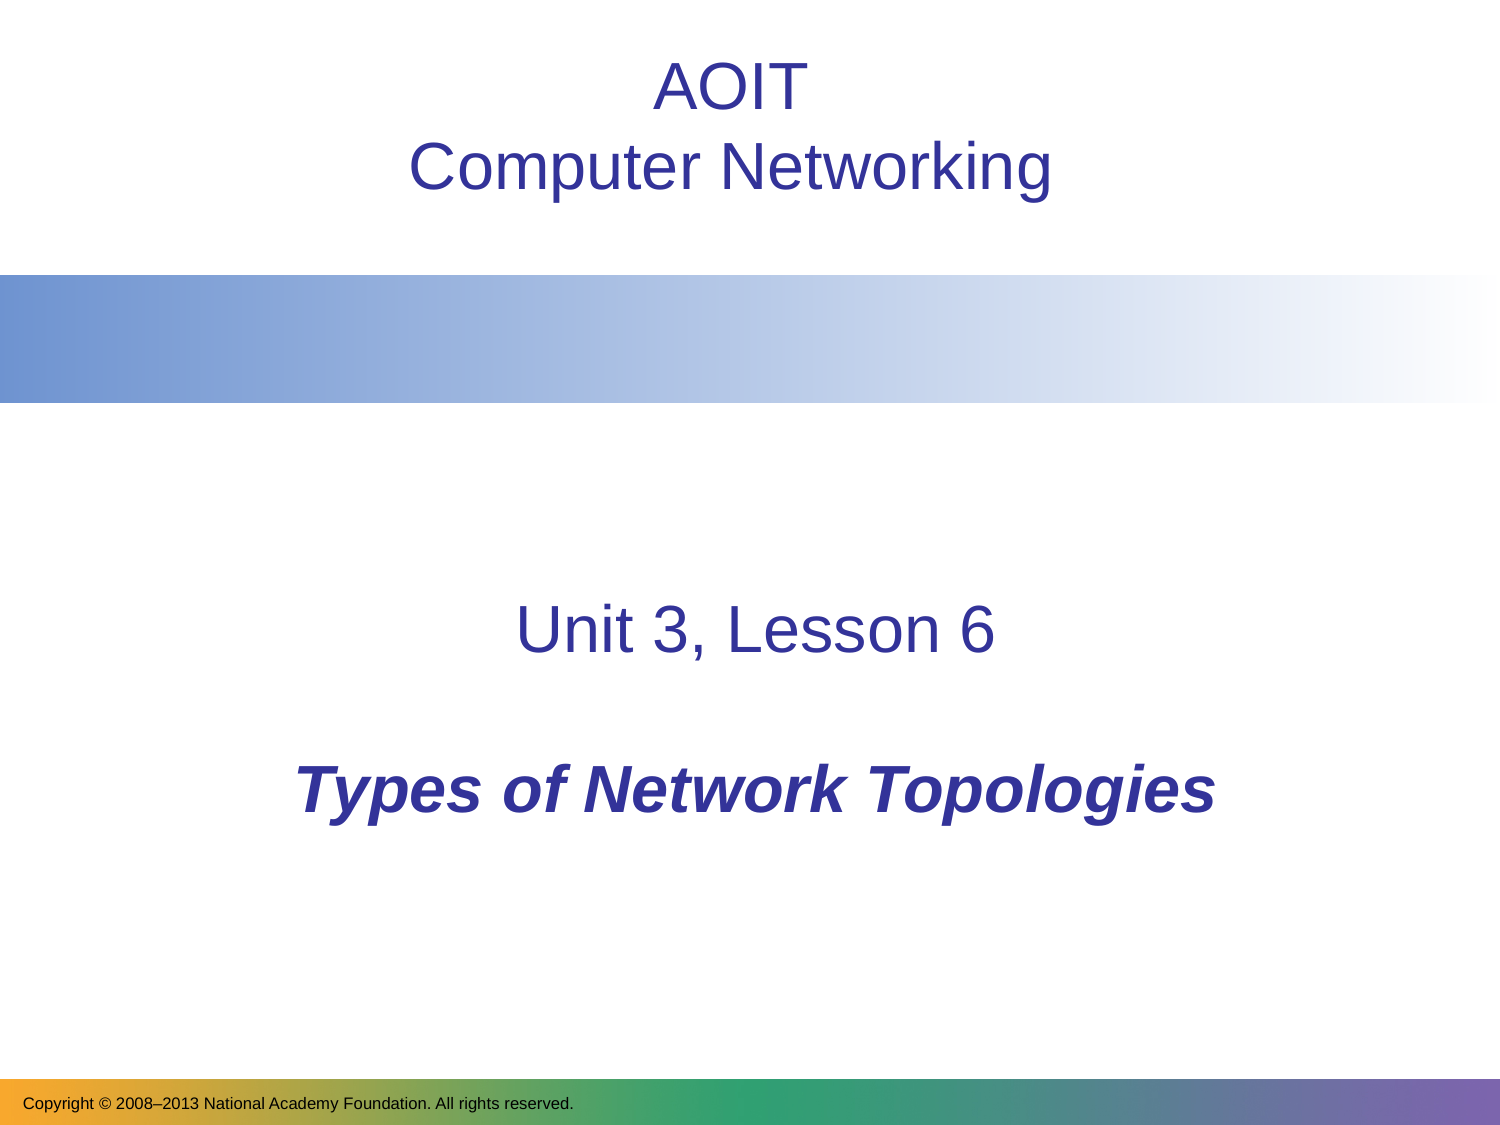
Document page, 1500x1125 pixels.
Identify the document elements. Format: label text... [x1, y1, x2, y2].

text_box AOIT Computer Networking [124, 62, 1338, 263]
picture [0, 1079, 1500, 1125]
text_box Copyright © 2008–2013 National Academy Foundation. All rights reserved. [8, 1087, 590, 1121]
title Unit 3, Lesson 6 Types of Network Topologies [37, 449, 1476, 963]
